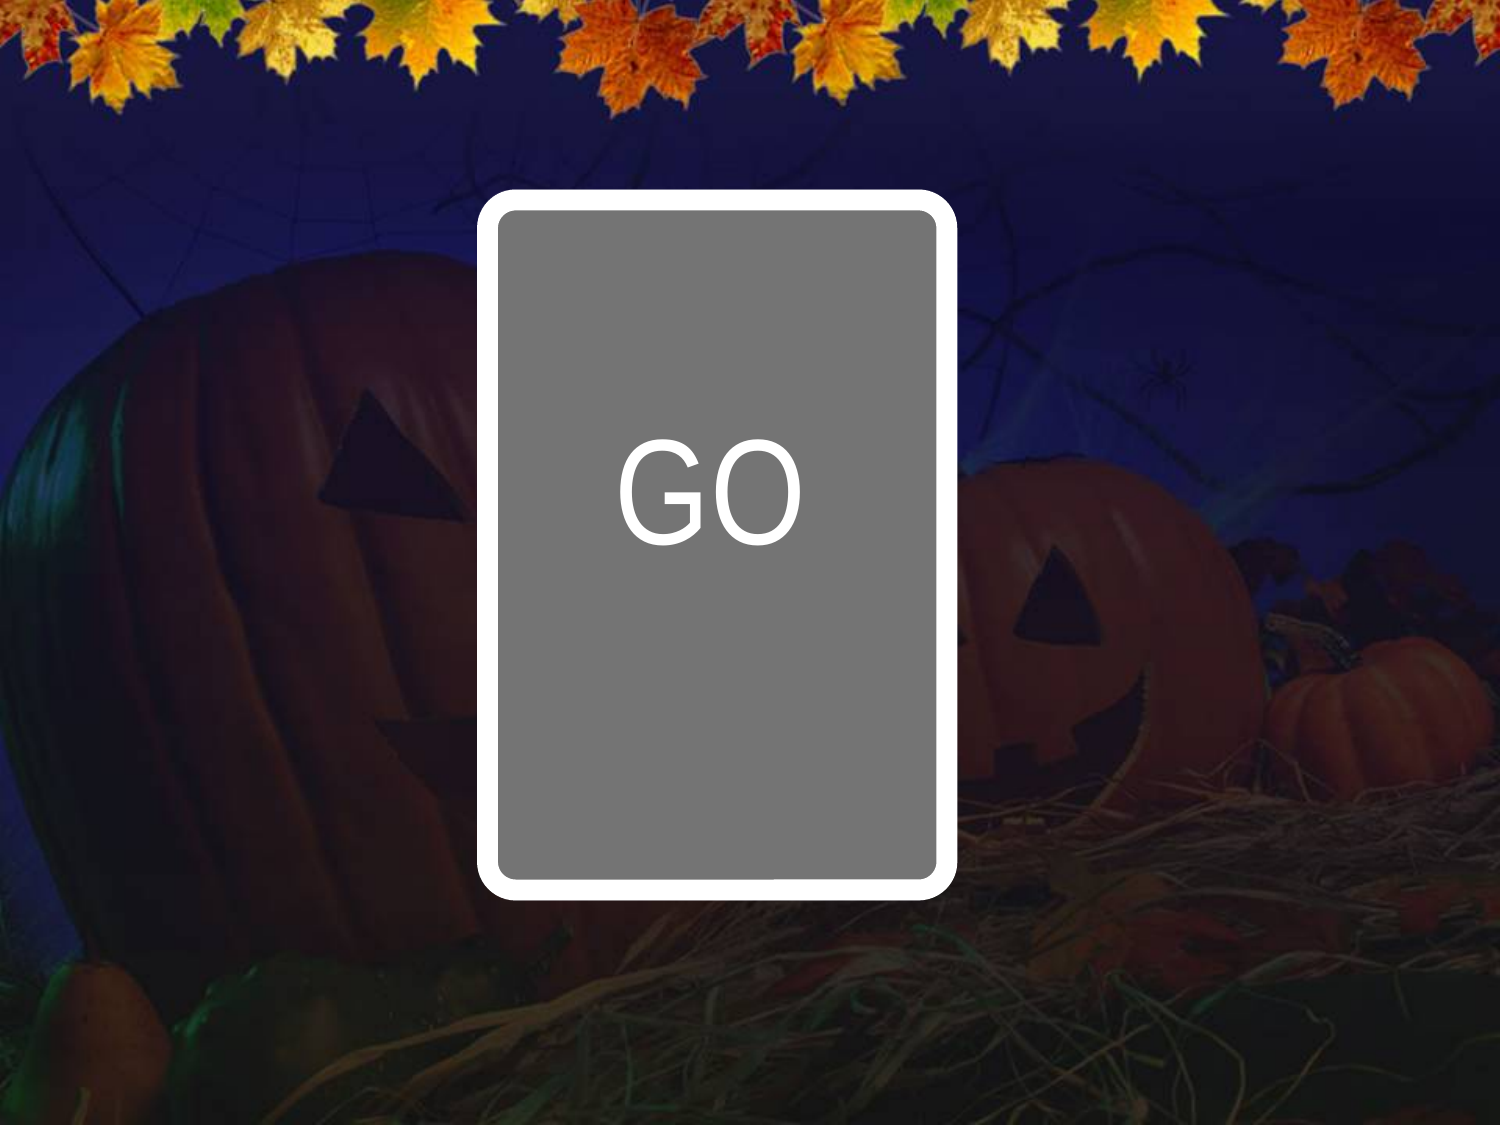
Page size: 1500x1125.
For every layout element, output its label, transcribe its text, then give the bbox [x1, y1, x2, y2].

picture [0, 0, 1500, 1125]
text_box GO [600, 387, 850, 583]
text_box [487, 199, 947, 890]
